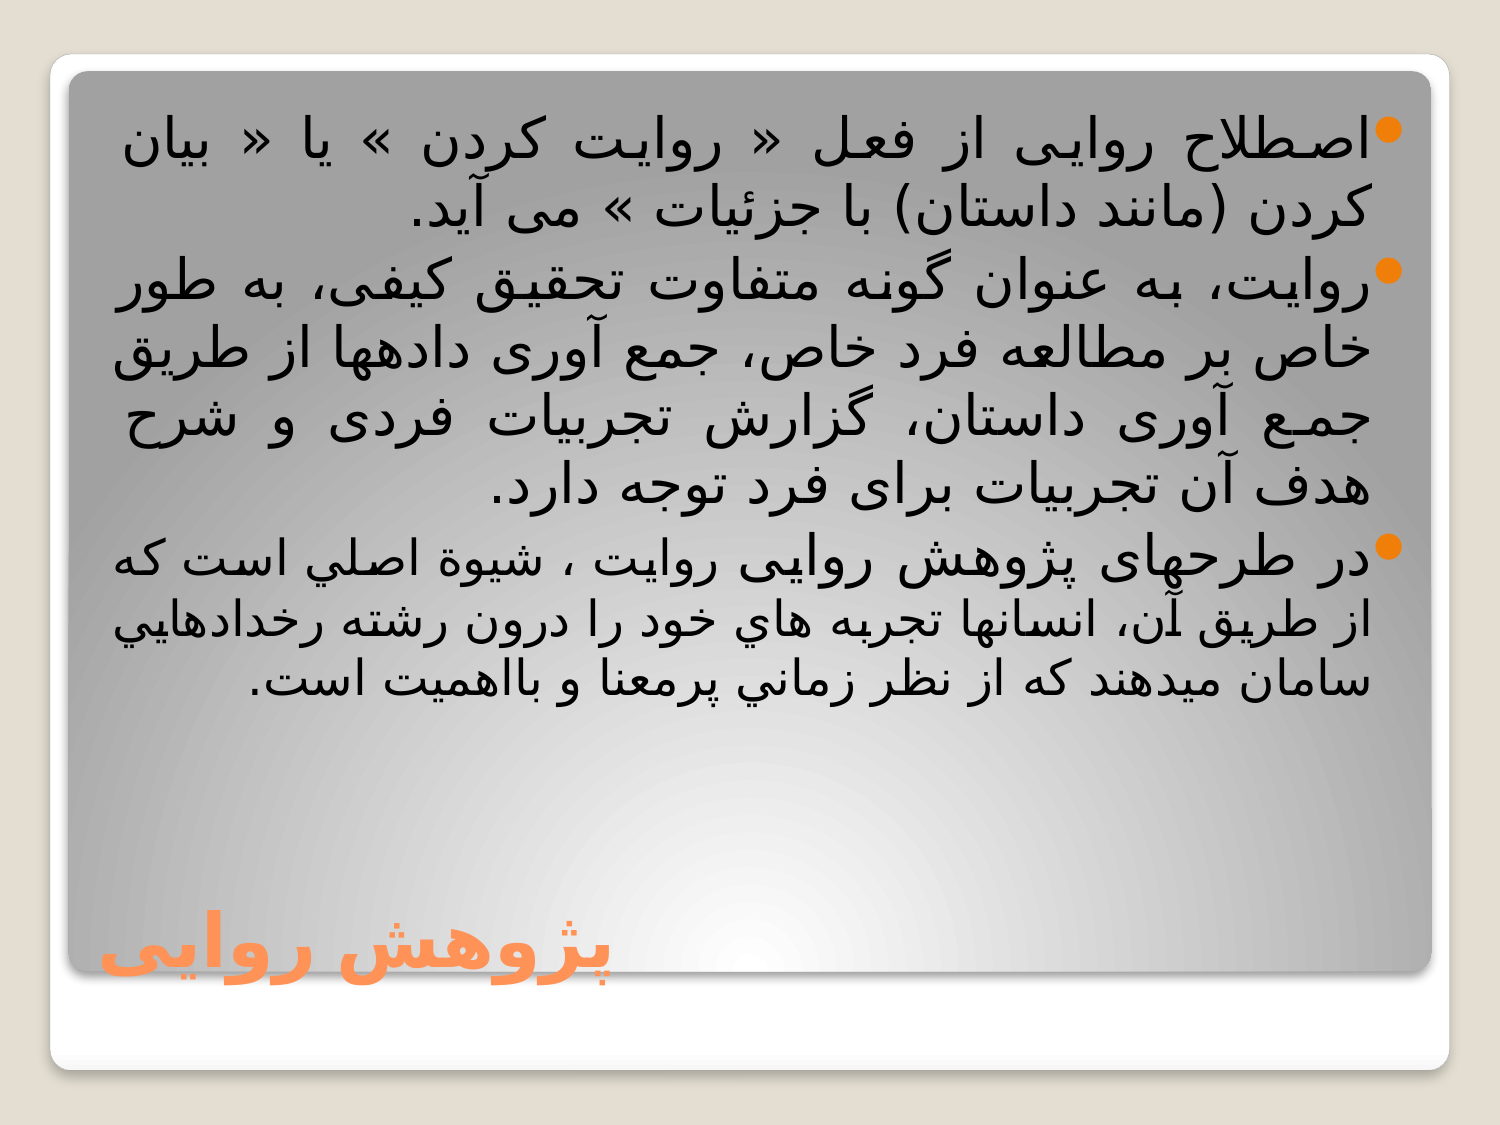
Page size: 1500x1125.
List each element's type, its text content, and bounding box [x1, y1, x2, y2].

title پژوهش روایی [82, 817, 1425, 990]
list اصطلاح روایی از فعل « روایت کردن » یا « بیان کردن (مانند داستان) با جزئیات » می آید. روایت، به عنوان گونه متفاوت تحقیق کیفی، به طور خاص بر مطالعه فرد خاص، جمع آوری داده­ها از طریق جمع آوری داستان، گزارش تجربیات فردی و شرح هدف آن تجربیات برای فرد توجه دارد. در طرح­های پژوهش روایی روايت ، شيوة اصلي است كه از طريق آن، انسانها تجربه هاي خود را درون رشته رخدادهايي سامان مي­دهند كه از نظر زماني پرمعنا و بااهميت است. [82, 86, 1425, 774]
